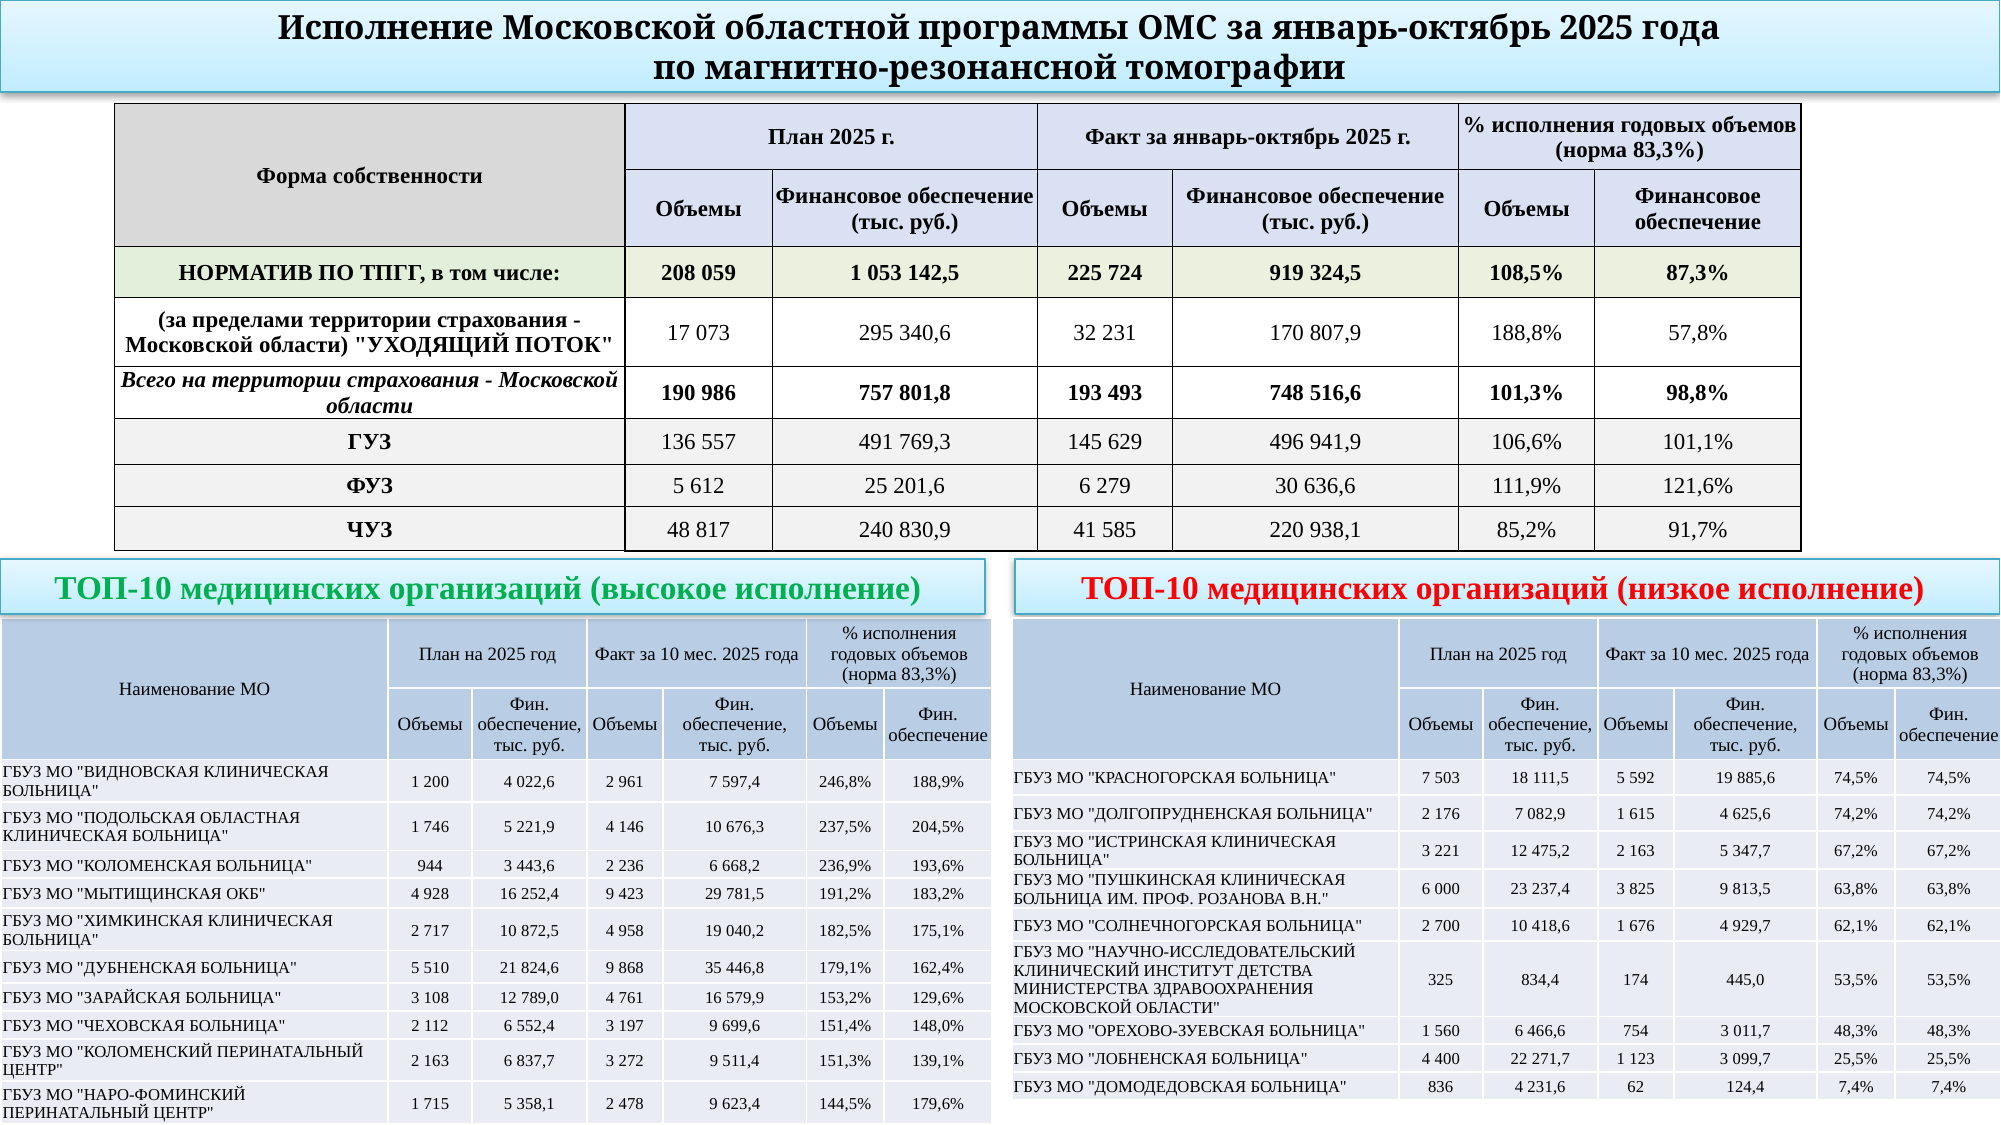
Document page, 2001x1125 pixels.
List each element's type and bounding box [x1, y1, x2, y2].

table_cell [1400, 1017, 1482, 1043]
table_cell [1675, 909, 1816, 940]
table_cell [664, 879, 806, 907]
table_cell [1599, 760, 1673, 794]
table_cell [1896, 760, 2000, 794]
table_cell [1038, 507, 1172, 550]
table_cell [389, 984, 471, 1010]
table_header [1400, 619, 1597, 687]
table_cell [1013, 870, 1398, 907]
table_cell [626, 247, 772, 297]
table_cell [1595, 298, 1800, 366]
table_cell [807, 1040, 883, 1080]
table_cell [1459, 367, 1594, 418]
table_cell [1173, 170, 1458, 246]
table_cell [1400, 832, 1482, 868]
table_cell [588, 1082, 662, 1123]
table_cell [885, 984, 991, 1010]
table_cell [389, 951, 471, 982]
table_cell [773, 367, 1037, 418]
table_cell [115, 419, 624, 464]
table_cell [1599, 1073, 1673, 1099]
table_cell [1173, 419, 1458, 464]
table_cell [1038, 367, 1172, 418]
table_cell [389, 851, 471, 877]
table_cell [1173, 298, 1458, 366]
text_box [1014, 558, 2000, 615]
table_cell [588, 851, 662, 877]
table_cell [1038, 298, 1172, 366]
table_cell [1599, 689, 1673, 759]
table_cell [885, 951, 991, 982]
table_cell [1818, 1017, 1894, 1043]
table_cell [389, 1082, 471, 1123]
table_cell [473, 689, 586, 759]
table_cell [807, 760, 883, 801]
table_cell [1818, 760, 1894, 794]
table_cell [1038, 465, 1172, 506]
table_cell [626, 419, 772, 464]
table_cell [1013, 832, 1398, 868]
table_cell [2, 951, 387, 982]
table_cell [473, 951, 586, 982]
table_cell [1013, 1073, 1398, 1099]
table_cell [2, 760, 387, 801]
table_cell [664, 760, 806, 801]
table_cell [1173, 507, 1458, 550]
table_cell [115, 465, 624, 506]
table_cell [1896, 1073, 2000, 1099]
table_cell [1013, 796, 1398, 830]
title [0, 0, 2000, 93]
table_cell [473, 984, 586, 1010]
table_cell [1595, 247, 1800, 297]
table_cell [1675, 796, 1816, 830]
table_cell [885, 851, 991, 877]
table_cell [1484, 870, 1597, 907]
table_cell [1484, 760, 1597, 794]
table_cell [1818, 870, 1894, 907]
table_header [115, 104, 624, 246]
table_cell [115, 367, 624, 418]
table_cell [389, 1040, 471, 1080]
table_cell [1595, 465, 1800, 506]
table_cell [2, 879, 387, 907]
table_cell [1675, 1017, 1816, 1043]
table_cell [1599, 942, 1673, 1016]
table_cell [664, 689, 806, 759]
table_cell [885, 803, 991, 850]
table_cell [626, 507, 772, 550]
table_cell [389, 760, 471, 801]
table_cell [1595, 170, 1800, 246]
table_cell [626, 170, 772, 246]
table_cell [1675, 832, 1816, 868]
table_cell [664, 1040, 806, 1080]
table_cell [473, 909, 586, 950]
table_cell [1013, 1017, 1398, 1043]
table_cell [664, 984, 806, 1010]
table_cell [773, 298, 1037, 366]
table_cell [588, 689, 662, 759]
table_cell [1173, 465, 1458, 506]
table_cell [115, 298, 624, 366]
table_header [1038, 104, 1458, 169]
table_cell [1400, 689, 1482, 759]
table_cell [773, 170, 1037, 246]
table_cell [1896, 1017, 2000, 1043]
table_cell [1675, 1073, 1816, 1099]
table_cell [1400, 760, 1482, 794]
table_cell [664, 1082, 806, 1123]
table_cell [1595, 419, 1800, 464]
table_cell [1400, 870, 1482, 907]
table_cell [807, 984, 883, 1010]
table_cell [588, 1040, 662, 1080]
table_cell [473, 1040, 586, 1080]
table_cell [885, 909, 991, 950]
table_cell [389, 879, 471, 907]
table_cell [1400, 1073, 1482, 1099]
table_cell [1459, 298, 1594, 366]
table_cell [473, 803, 586, 850]
table_cell [885, 689, 991, 759]
table_cell [1675, 1045, 1816, 1071]
table_header [1599, 619, 1816, 687]
table_cell [807, 851, 883, 877]
table_cell [773, 465, 1037, 506]
table_cell [807, 951, 883, 982]
table_header [2, 619, 387, 759]
table_header [807, 619, 991, 687]
table_cell [1818, 832, 1894, 868]
table_cell [1484, 796, 1597, 830]
table_cell [1173, 367, 1458, 418]
table_cell [1896, 1045, 2000, 1071]
table_cell [389, 803, 471, 850]
table_header [389, 619, 586, 687]
table_cell [1459, 465, 1594, 506]
table_cell [626, 367, 772, 418]
table_cell [1013, 942, 1398, 1016]
table_cell [1599, 832, 1673, 868]
table_cell [2, 1012, 387, 1038]
table_cell [1896, 796, 2000, 830]
table_cell [807, 1012, 883, 1038]
table_cell [807, 879, 883, 907]
table_cell [588, 1012, 662, 1038]
table_cell [1038, 419, 1172, 464]
table_cell [473, 760, 586, 801]
table_cell [1038, 170, 1172, 246]
table_cell [588, 879, 662, 907]
table_cell [807, 1082, 883, 1123]
table_cell [1675, 942, 1816, 1016]
table_cell [1675, 689, 1816, 759]
table_cell [1173, 247, 1458, 297]
table_cell [1896, 832, 2000, 868]
table_cell [885, 760, 991, 801]
table_cell [807, 909, 883, 950]
table_cell [1818, 1073, 1894, 1099]
table_cell [1038, 247, 1172, 297]
table_header [1459, 104, 1800, 169]
table_cell [2, 1040, 387, 1080]
table_cell [773, 247, 1037, 297]
table_cell [1484, 832, 1597, 868]
table_cell [664, 851, 806, 877]
table_cell [664, 951, 806, 982]
table_cell [1675, 870, 1816, 907]
table_cell [1599, 1045, 1673, 1071]
table_cell [1599, 796, 1673, 830]
table_header [626, 104, 1037, 169]
table_cell [1013, 909, 1398, 940]
table_cell [588, 984, 662, 1010]
table_cell [2, 851, 387, 877]
table_cell [1675, 760, 1816, 794]
table_cell [1818, 1045, 1894, 1071]
table_cell [473, 1082, 586, 1123]
table_cell [1484, 1073, 1597, 1099]
table_cell [885, 1012, 991, 1038]
table_cell [1013, 1045, 1398, 1071]
table_cell [1400, 1045, 1482, 1071]
table_cell [1599, 870, 1673, 907]
table_cell [1459, 419, 1594, 464]
table_header [1818, 619, 2000, 687]
table_cell [2, 803, 387, 850]
table_cell [1896, 870, 2000, 907]
table_cell [588, 909, 662, 950]
table_cell [2, 1082, 387, 1123]
table_cell [473, 879, 586, 907]
table_header [1013, 619, 1398, 759]
table_cell [473, 1012, 586, 1038]
table_cell [2, 984, 387, 1010]
table_cell [1896, 689, 2000, 759]
table_cell [1896, 909, 2000, 940]
table_cell [626, 465, 772, 506]
table_cell [588, 760, 662, 801]
table_cell [389, 1012, 471, 1038]
table_cell [885, 879, 991, 907]
table_cell [115, 247, 624, 297]
table_cell [588, 803, 662, 850]
table_cell [473, 851, 586, 877]
table_cell [1484, 942, 1597, 1016]
table_cell [1013, 760, 1398, 794]
table_cell [1400, 909, 1482, 940]
table_cell [115, 507, 624, 550]
table_cell [2, 909, 387, 950]
table_cell [773, 507, 1037, 550]
table_cell [1459, 507, 1594, 550]
table_cell [807, 803, 883, 850]
table_cell [588, 951, 662, 982]
table_cell [1818, 909, 1894, 940]
table_header [588, 619, 806, 687]
table_cell [1400, 942, 1482, 1016]
table_cell [664, 1012, 806, 1038]
table_cell [1484, 1017, 1597, 1043]
table_cell [1818, 796, 1894, 830]
table_cell [1595, 507, 1800, 550]
table_cell [1599, 909, 1673, 940]
table_cell [389, 909, 471, 950]
table_cell [1459, 247, 1594, 297]
table_cell [1595, 367, 1800, 418]
table_cell [1484, 909, 1597, 940]
table_cell [1400, 796, 1482, 830]
table_cell [389, 689, 471, 759]
table_cell [664, 803, 806, 850]
table_cell [626, 298, 772, 366]
table_cell [807, 689, 883, 759]
table_cell [1484, 1045, 1597, 1071]
table_cell [1818, 689, 1894, 759]
table_cell [664, 909, 806, 950]
table_cell [1599, 1017, 1673, 1043]
table_cell [1818, 942, 1894, 1016]
table_cell [1484, 689, 1597, 759]
table_cell [773, 419, 1037, 464]
table_cell [885, 1040, 991, 1080]
text_box [0, 558, 986, 615]
table_cell [1459, 170, 1594, 246]
table_cell [1896, 942, 2000, 1016]
table_cell [885, 1082, 991, 1123]
